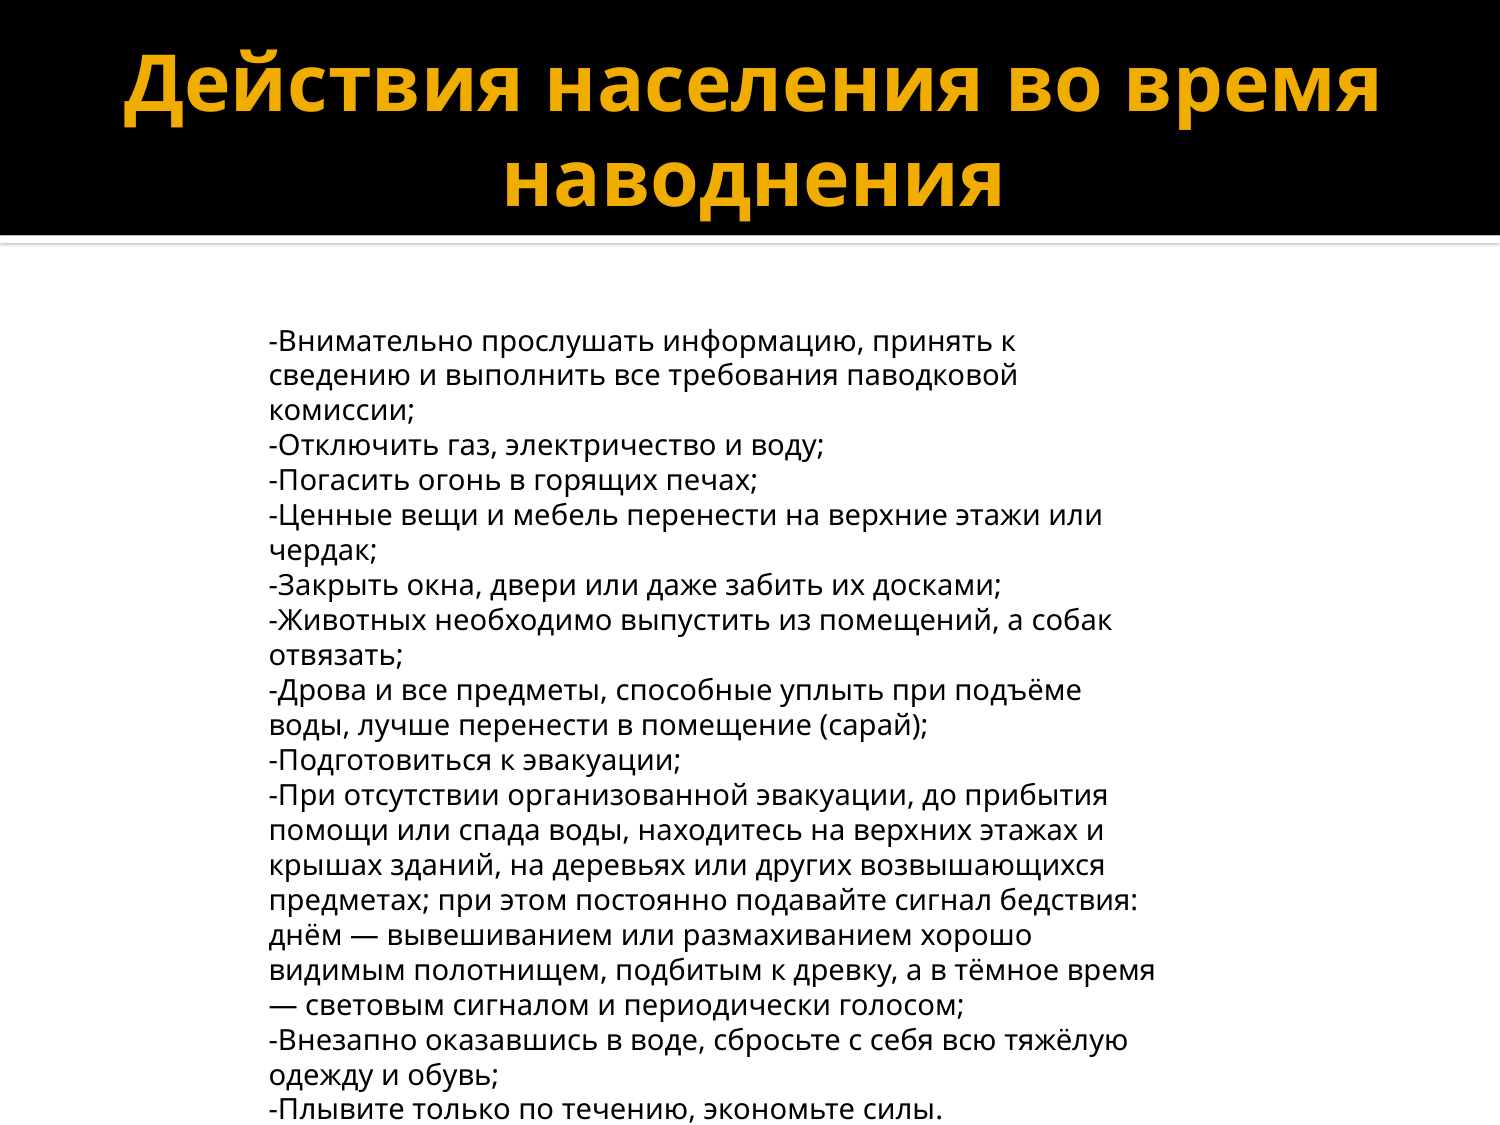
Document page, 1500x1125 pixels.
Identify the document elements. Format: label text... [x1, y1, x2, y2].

text_box -Внимательно прослушать информацию, принять к сведению и выполнить все требования паводковой комиссии; -Отключить газ, электричество и воду; -Погасить огонь в горящих печах; -Ценные вещи и мебель перенести на верхние этажи или чердак; -Закрыть окна, двери или даже забить их досками; -Животных необходимо выпустить из помещений, а собак отвязать; -Дрова и все предметы, способные уплыть при подъёме воды, лучше перенести в помещение (сарай); -Подготовиться к эвакуации; -При отсутствии организованной эвакуации, до прибытия помощи или спада воды, находитесь на верхних этажах и крышах зданий, на деревьях или других возвышающихся предметах; при этом постоянно подавайте сигнал бедствия: днём — вывешиванием или размахиванием хорошо видимым полотнищем, подбитым к древку, а в тёмное время — световым сигналом и периодически голосом; -Внезапно оказавшись в воде, сбросьте с себя всю тяжёлую одежду и обувь; -Плывите только по течению, экономьте силы. [253, 314, 1173, 1125]
title Действия населения во время наводнения [75, 24, 1425, 231]
